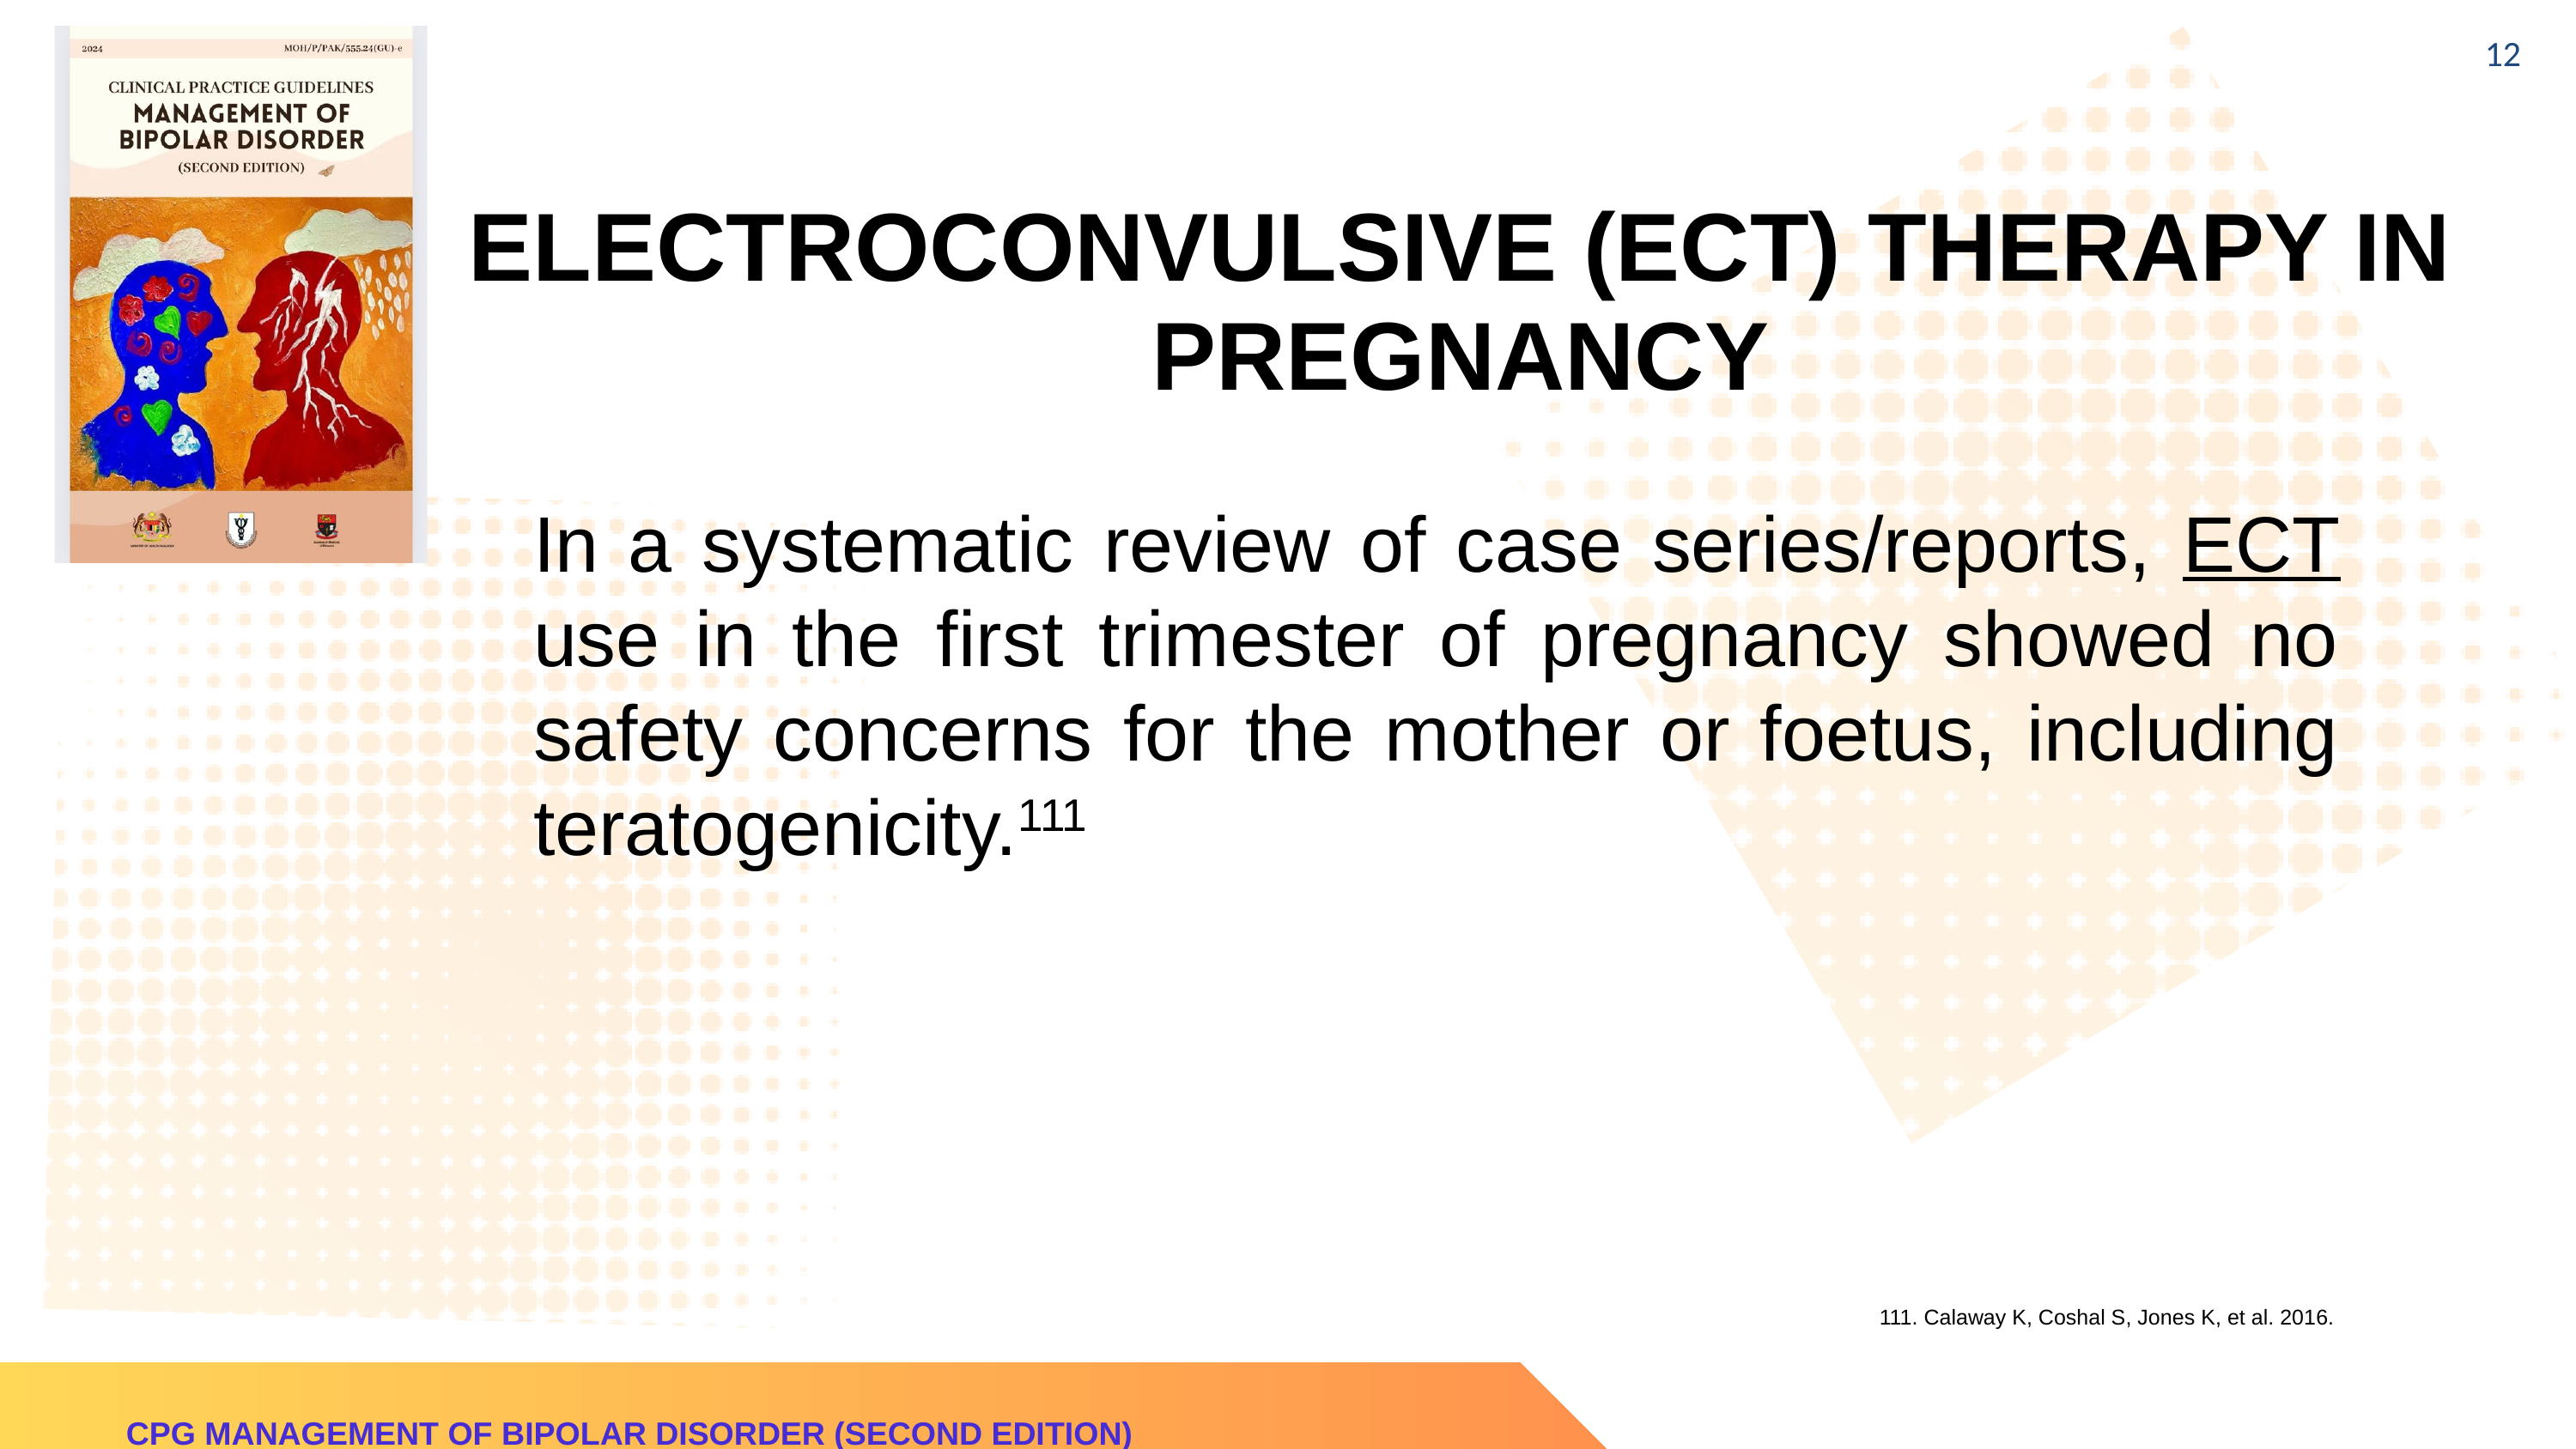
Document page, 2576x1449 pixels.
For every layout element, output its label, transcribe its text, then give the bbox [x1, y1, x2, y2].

text_box ELECTROCONVULSIVE (ECT) THERAPY IN PREGNANCY [427, 187, 2494, 418]
text_box In a systematic review of case series/reports, ECT use in the first trimester of pregnancy showed no safety concerns for the mother or foetus, including teratogenicity.111 [519, 487, 2354, 878]
text_box [43, 496, 860, 1331]
text_box [54, 26, 428, 563]
text_box [1492, 418, 2576, 1144]
text_box 111. Calaway K, Coshal S, Jones K, et al. 2016. [1866, 1270, 2472, 1336]
slide_number 12 [2233, 26, 2535, 78]
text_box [0, 1361, 1648, 1449]
text_box [1912, 26, 2279, 187]
